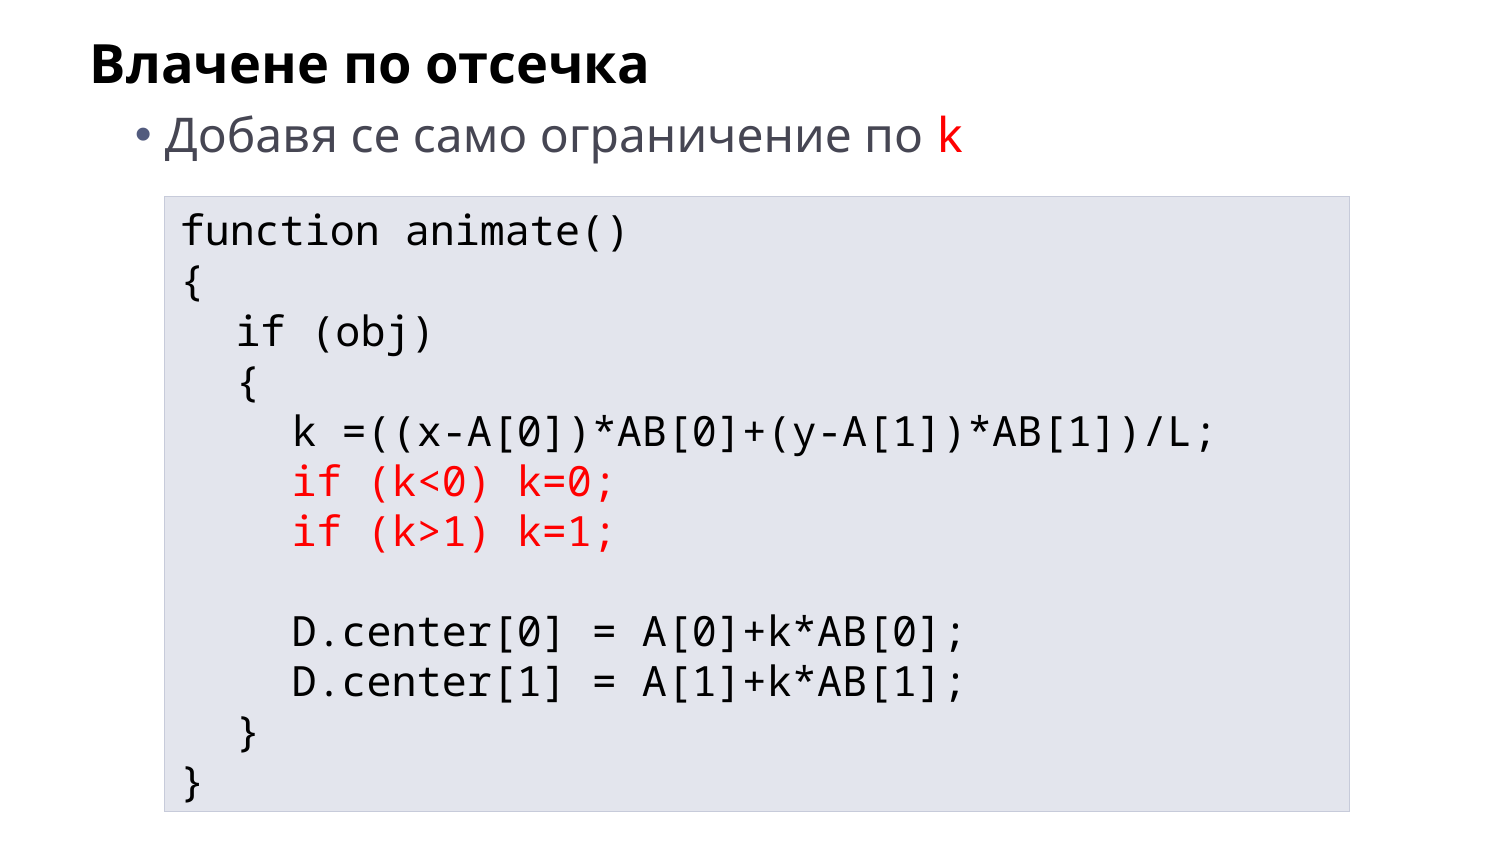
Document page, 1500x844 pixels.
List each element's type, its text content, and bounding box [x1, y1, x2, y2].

list Влачене по отсечка Добавя се само ограничение по k [75, 21, 1475, 835]
text_box function animate() { if (obj) { k =((x-A[0])*AB[0]+(y-A[1])*AB[1])/L; if (k<0) k=0; if (k>1) k=1; D.center[0] = A[0]+k*AB[0]; D.center[1] = A[1]+k*AB[1]; } } [164, 196, 1350, 812]
